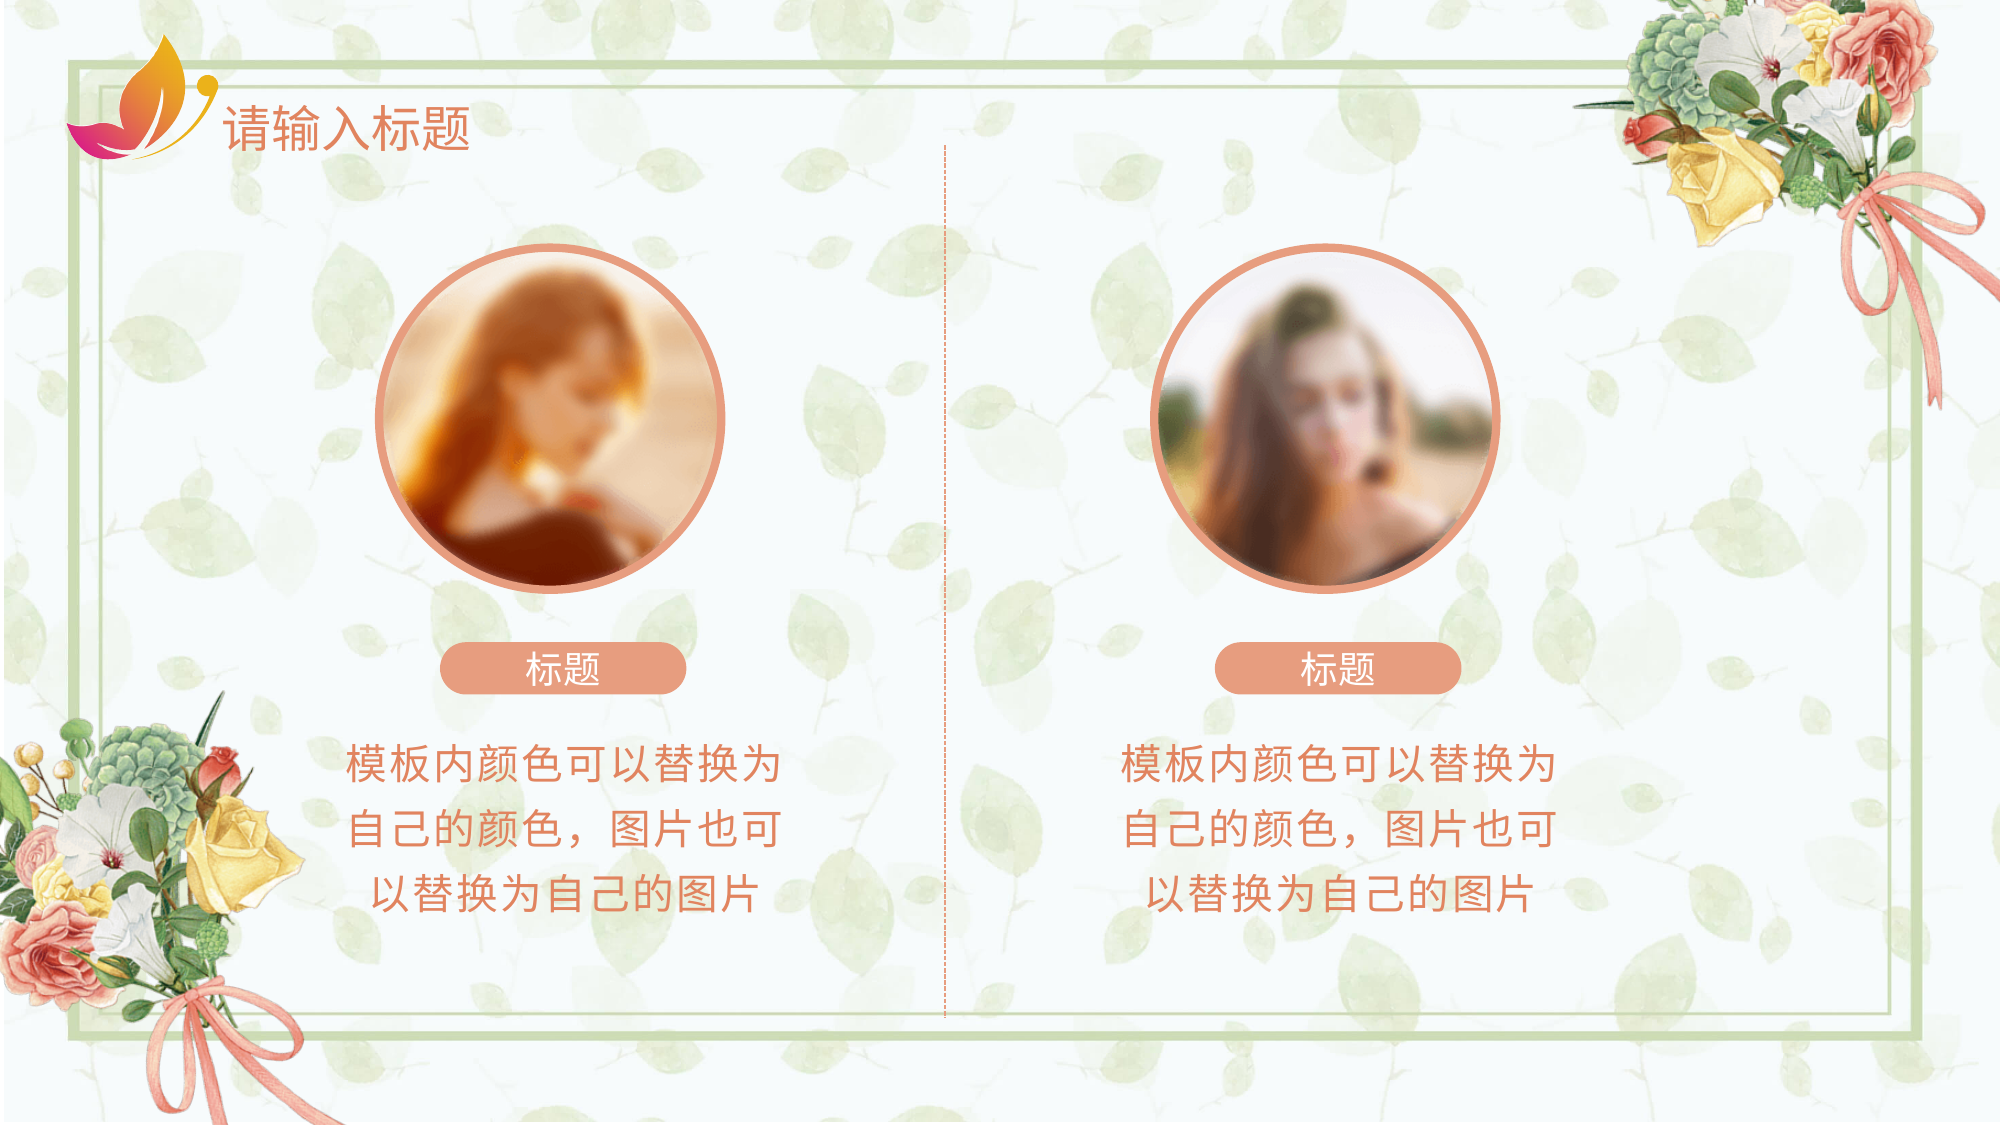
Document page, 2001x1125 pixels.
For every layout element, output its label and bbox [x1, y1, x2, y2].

text_box [1096, 247, 1585, 970]
text_box [321, 247, 810, 970]
picture [0, 0, 2001, 1125]
